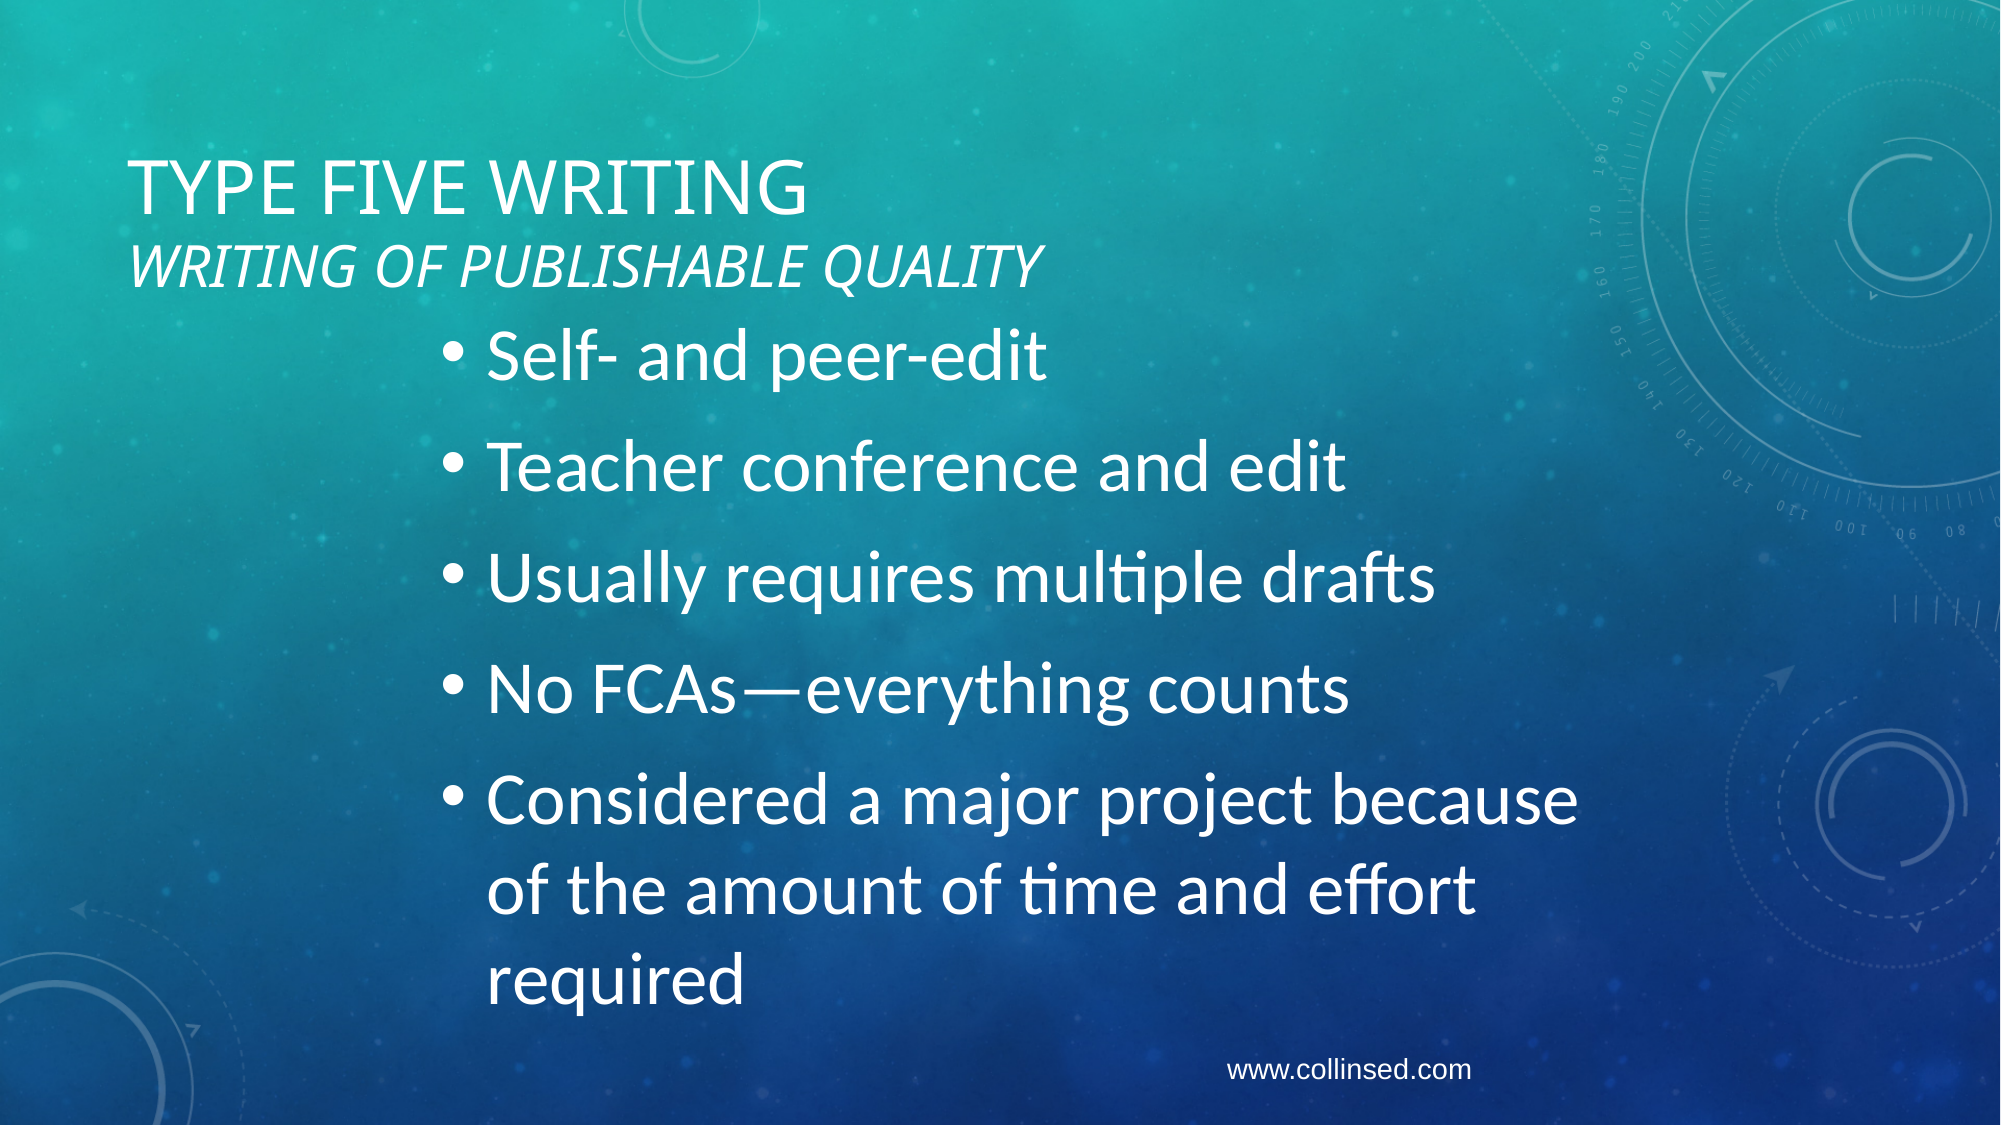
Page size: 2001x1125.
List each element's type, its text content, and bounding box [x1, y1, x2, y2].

picture [0, 0, 2001, 1125]
text_box www.collinsed.com [1137, 1037, 1488, 1113]
title Type Five Writing Writing of publishable quality [112, 99, 1775, 339]
list Self- and peer-edit Teacher conference and edit Usually requires multiple drafts No FCAs—everything counts Considered a major project because of the amount of time and effort required [424, 324, 1638, 1001]
